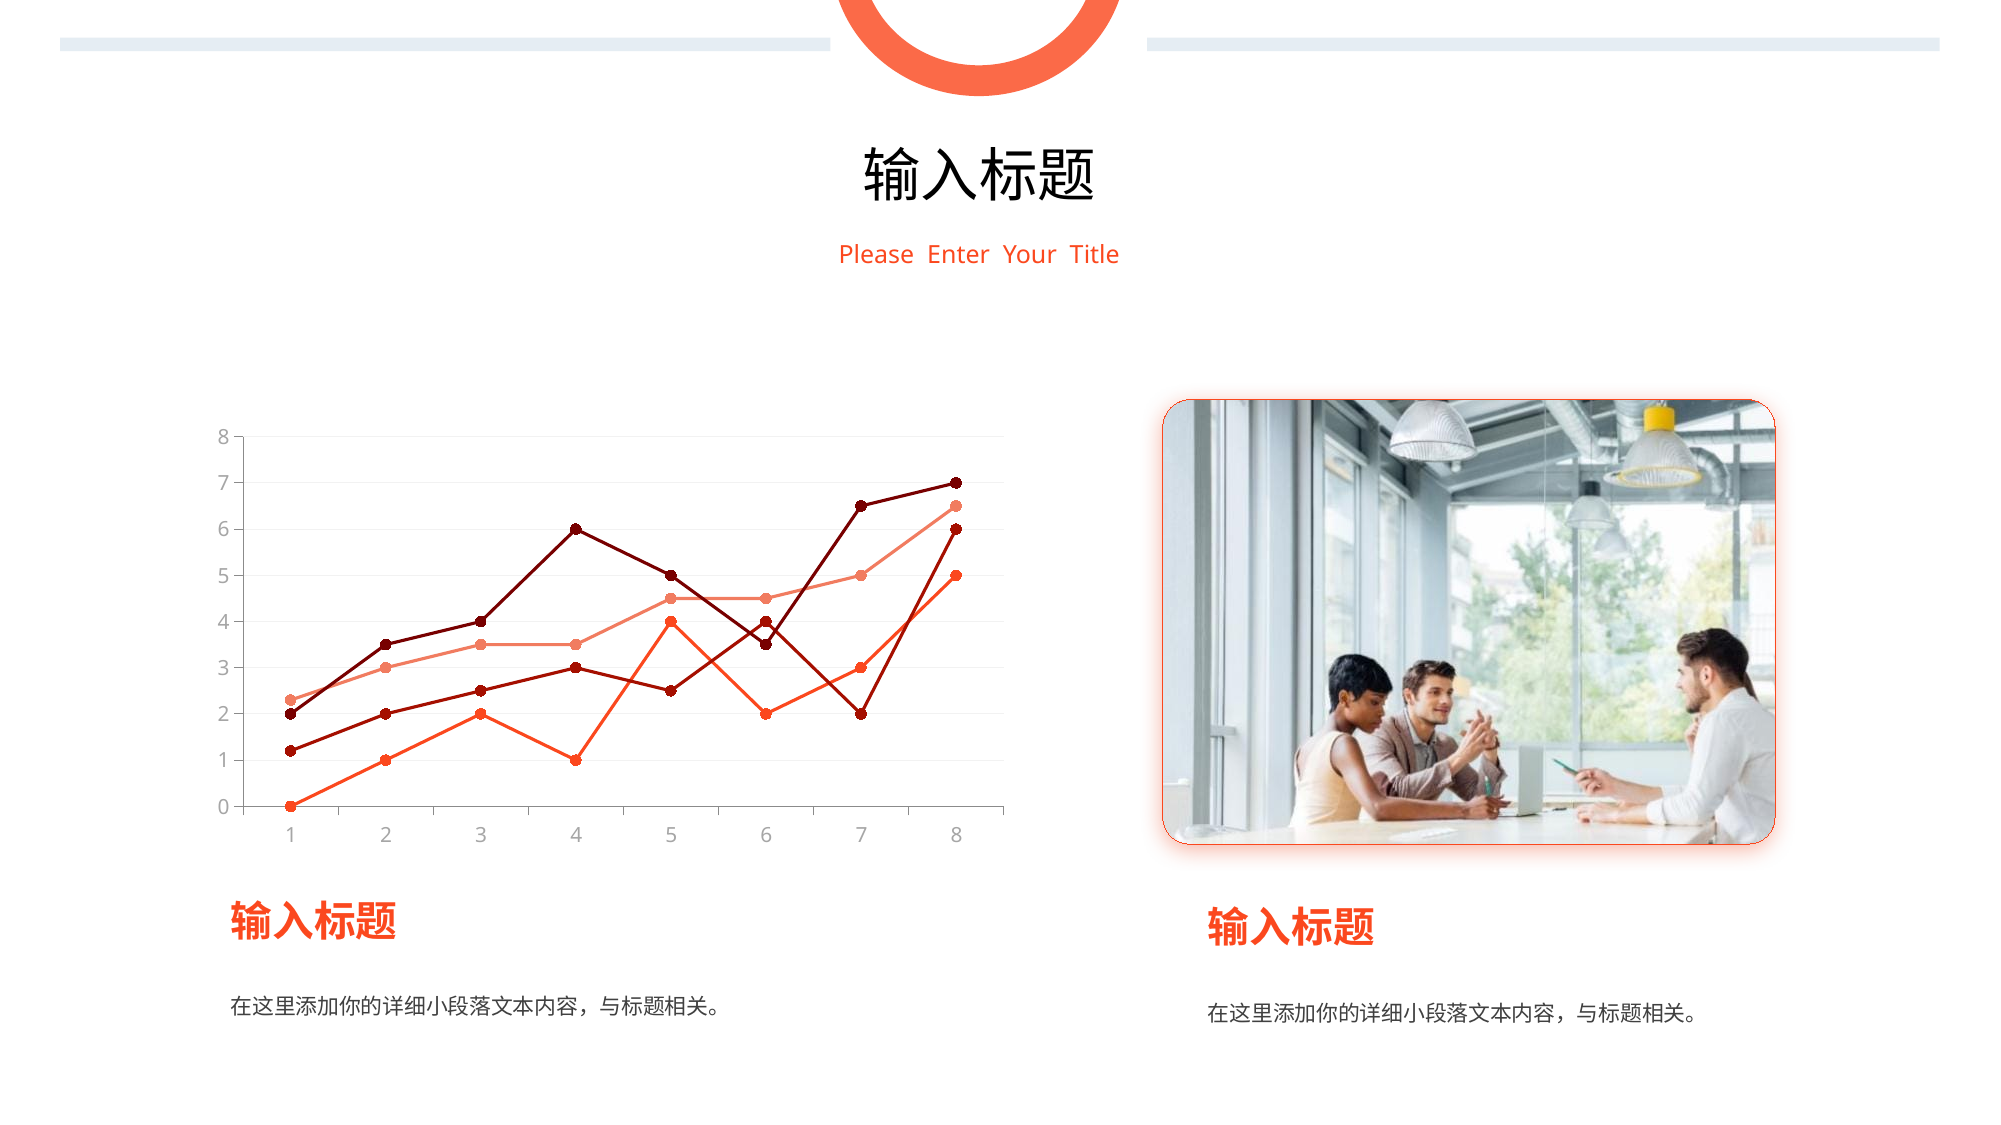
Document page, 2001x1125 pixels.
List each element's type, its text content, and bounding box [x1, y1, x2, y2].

text_box 输入标题 [811, 130, 1148, 215]
text_box 在这里添加你的详细小段落文本内容，与标题相关。 [215, 972, 769, 1027]
picture [1162, 399, 1775, 845]
text_box 在这里添加你的详细小段落文本内容，与标题相关。 [1193, 979, 1747, 1034]
text_box 输入标题 [215, 887, 713, 952]
text_box Please Enter Your Title [726, 231, 1233, 276]
text_box 输入标题 [1193, 893, 1690, 959]
chart [200, 413, 1020, 859]
